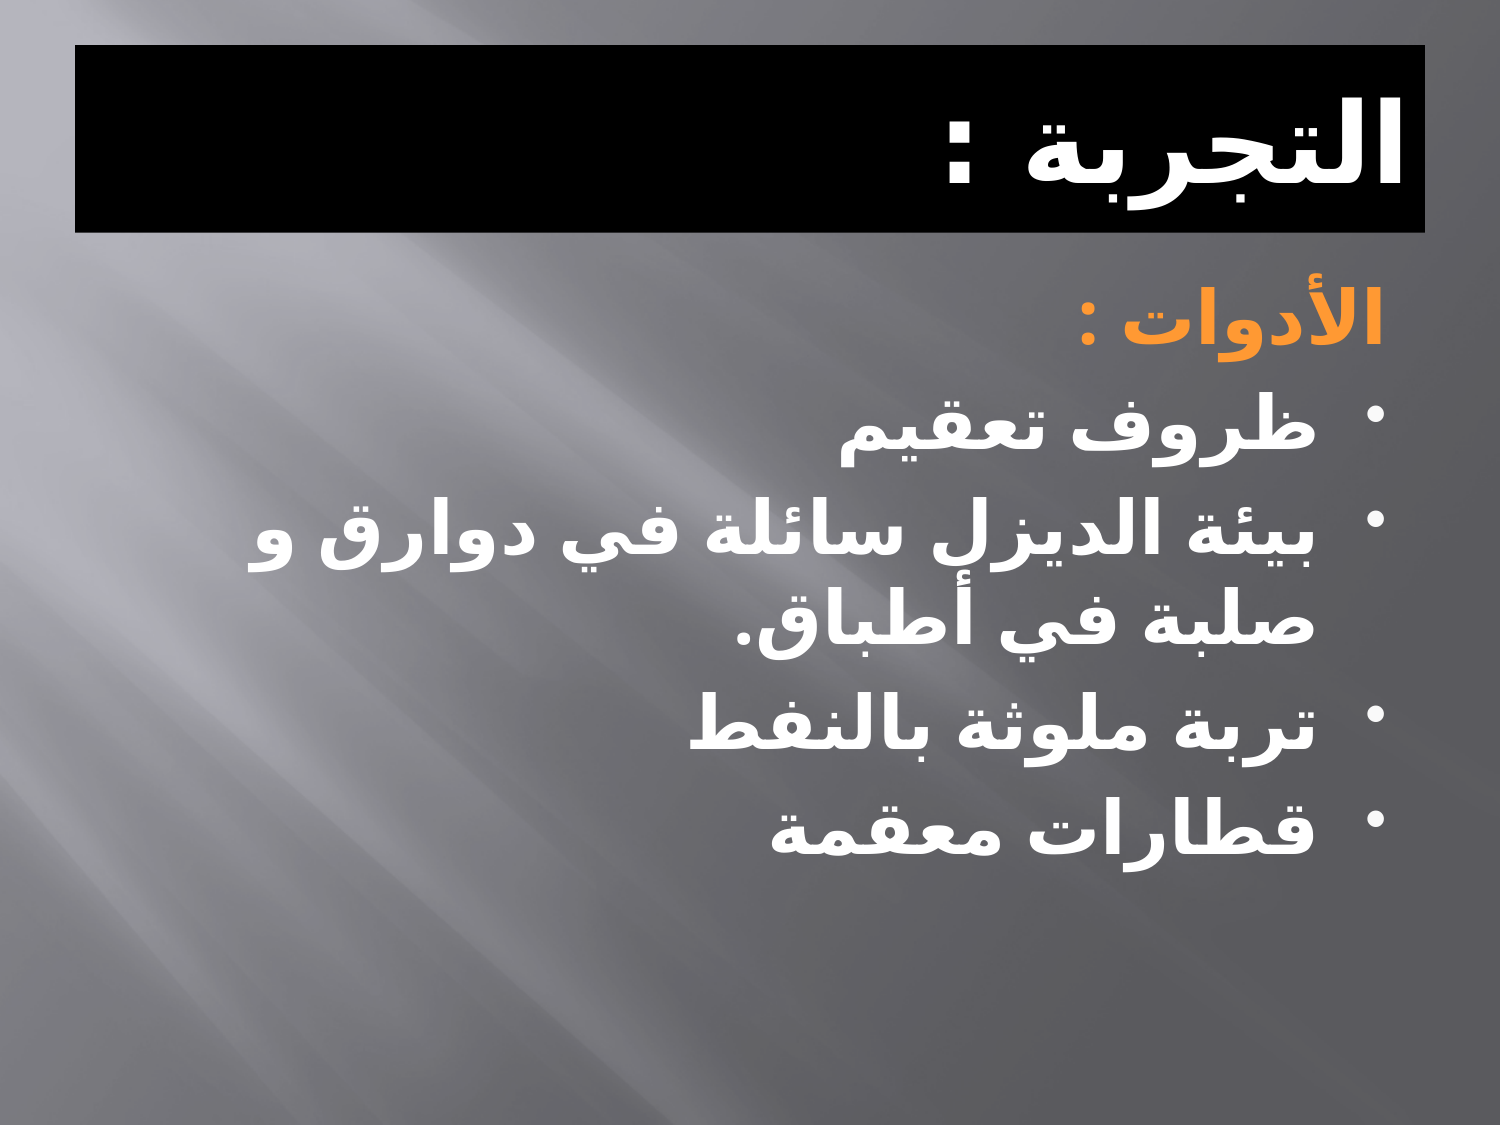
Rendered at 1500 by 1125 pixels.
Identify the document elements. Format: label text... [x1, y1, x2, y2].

title التجربة : [75, 45, 1425, 233]
list الأدوات : ظروف تعقيم بيئة الديزل سائلة في دوارق و صلبة في أطباق. تربة ملوثة بالنفط قطارات معقمة [75, 262, 1425, 1035]
